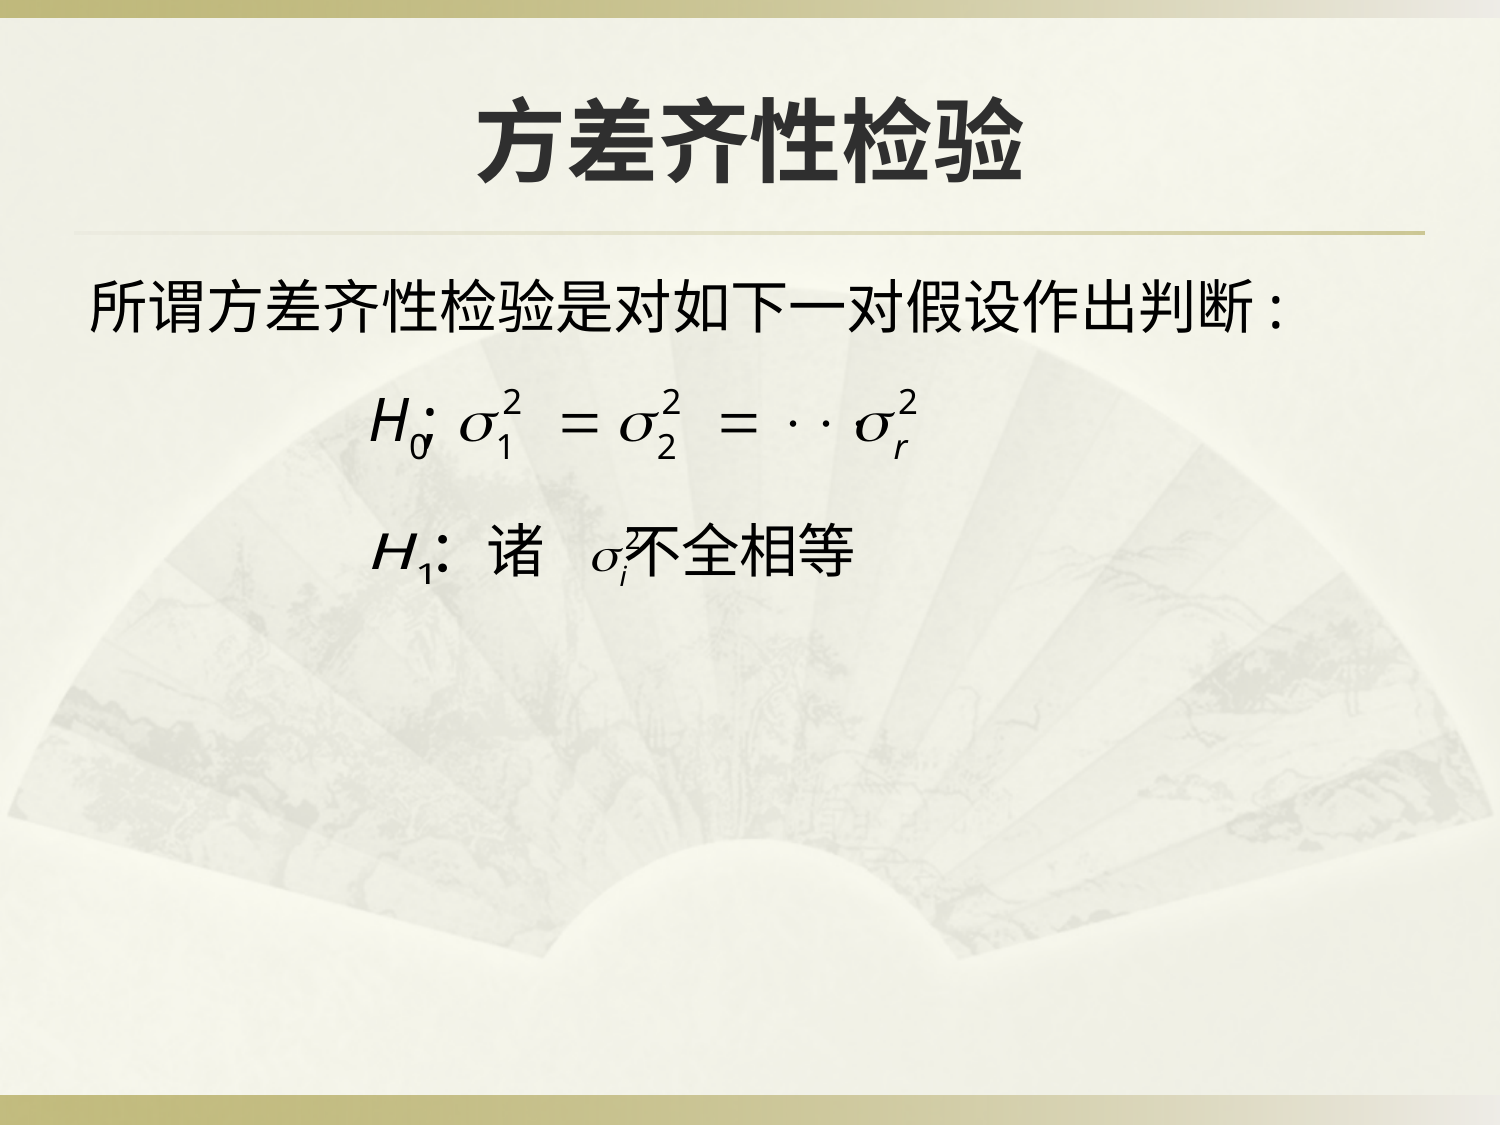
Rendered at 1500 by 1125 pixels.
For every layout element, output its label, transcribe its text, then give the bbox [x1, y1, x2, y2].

title 方差齐性检验 [75, 45, 1425, 233]
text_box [359, 370, 928, 472]
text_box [584, 514, 649, 596]
list 所谓方差齐性检验是对如下一对假设作出判断: ：诸 不全相等 [75, 262, 1425, 1032]
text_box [359, 514, 444, 595]
